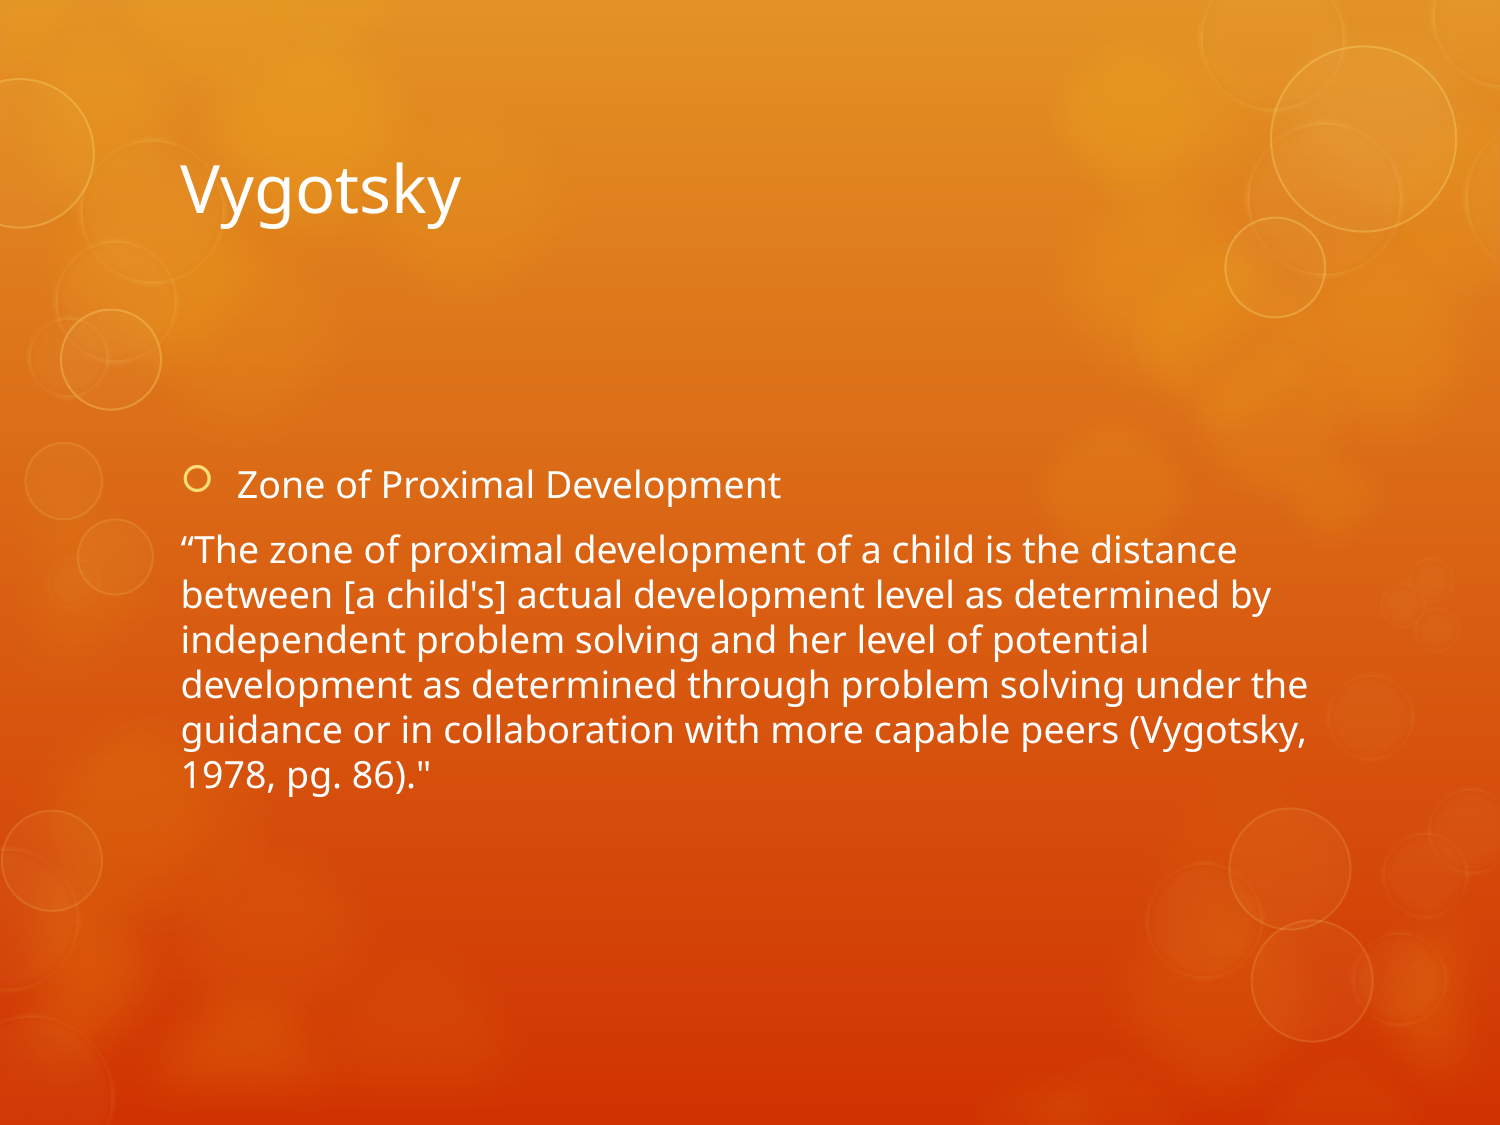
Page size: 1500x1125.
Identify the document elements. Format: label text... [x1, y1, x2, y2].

title Vygotsky [165, 110, 1335, 263]
list Zone of Proximal Development “The zone of proximal development of a child is the distance between [a child's] actual development level as determined by independent problem solving and her level of potential development as determined through problem solving under the guidance or in collaboration with more capable peers (Vygotsky, 1978, pg. 86)." [165, 296, 1335, 962]
